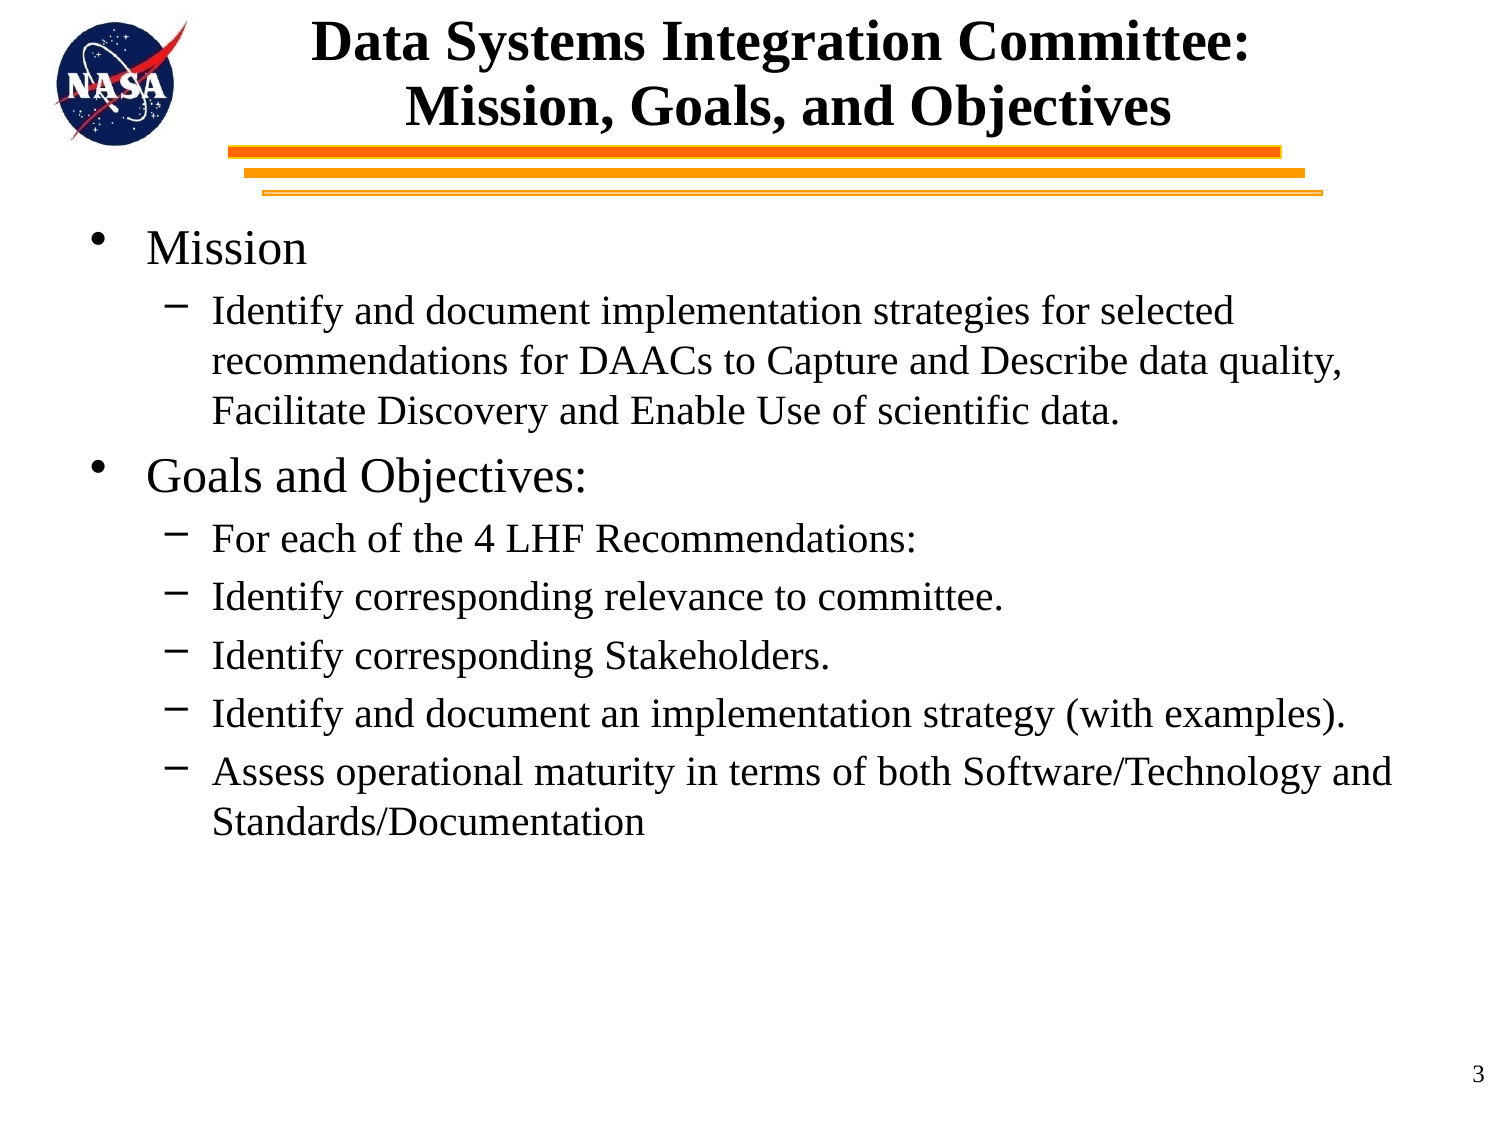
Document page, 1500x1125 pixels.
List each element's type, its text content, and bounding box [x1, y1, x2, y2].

picture [0, 0, 228, 160]
title Data Systems Integration Committee: Mission, Goals, and Objectives [246, 17, 1332, 129]
list Mission Identify and document implementation strategies for selected recommendations for DAACs to Capture and Describe data quality, Facilitate Discovery and Enable Use of scientific data. Goals and Objectives: For each of the 4 LHF Recommendations: Identify corresponding relevance to committee. Identify corresponding Stakeholders. Identify and document an implementation strategy (with examples). Assess operational maturity in terms of both Software/Technology and Standards/Documentation [75, 206, 1425, 1097]
slide_number 3 [1187, 1049, 1500, 1125]
